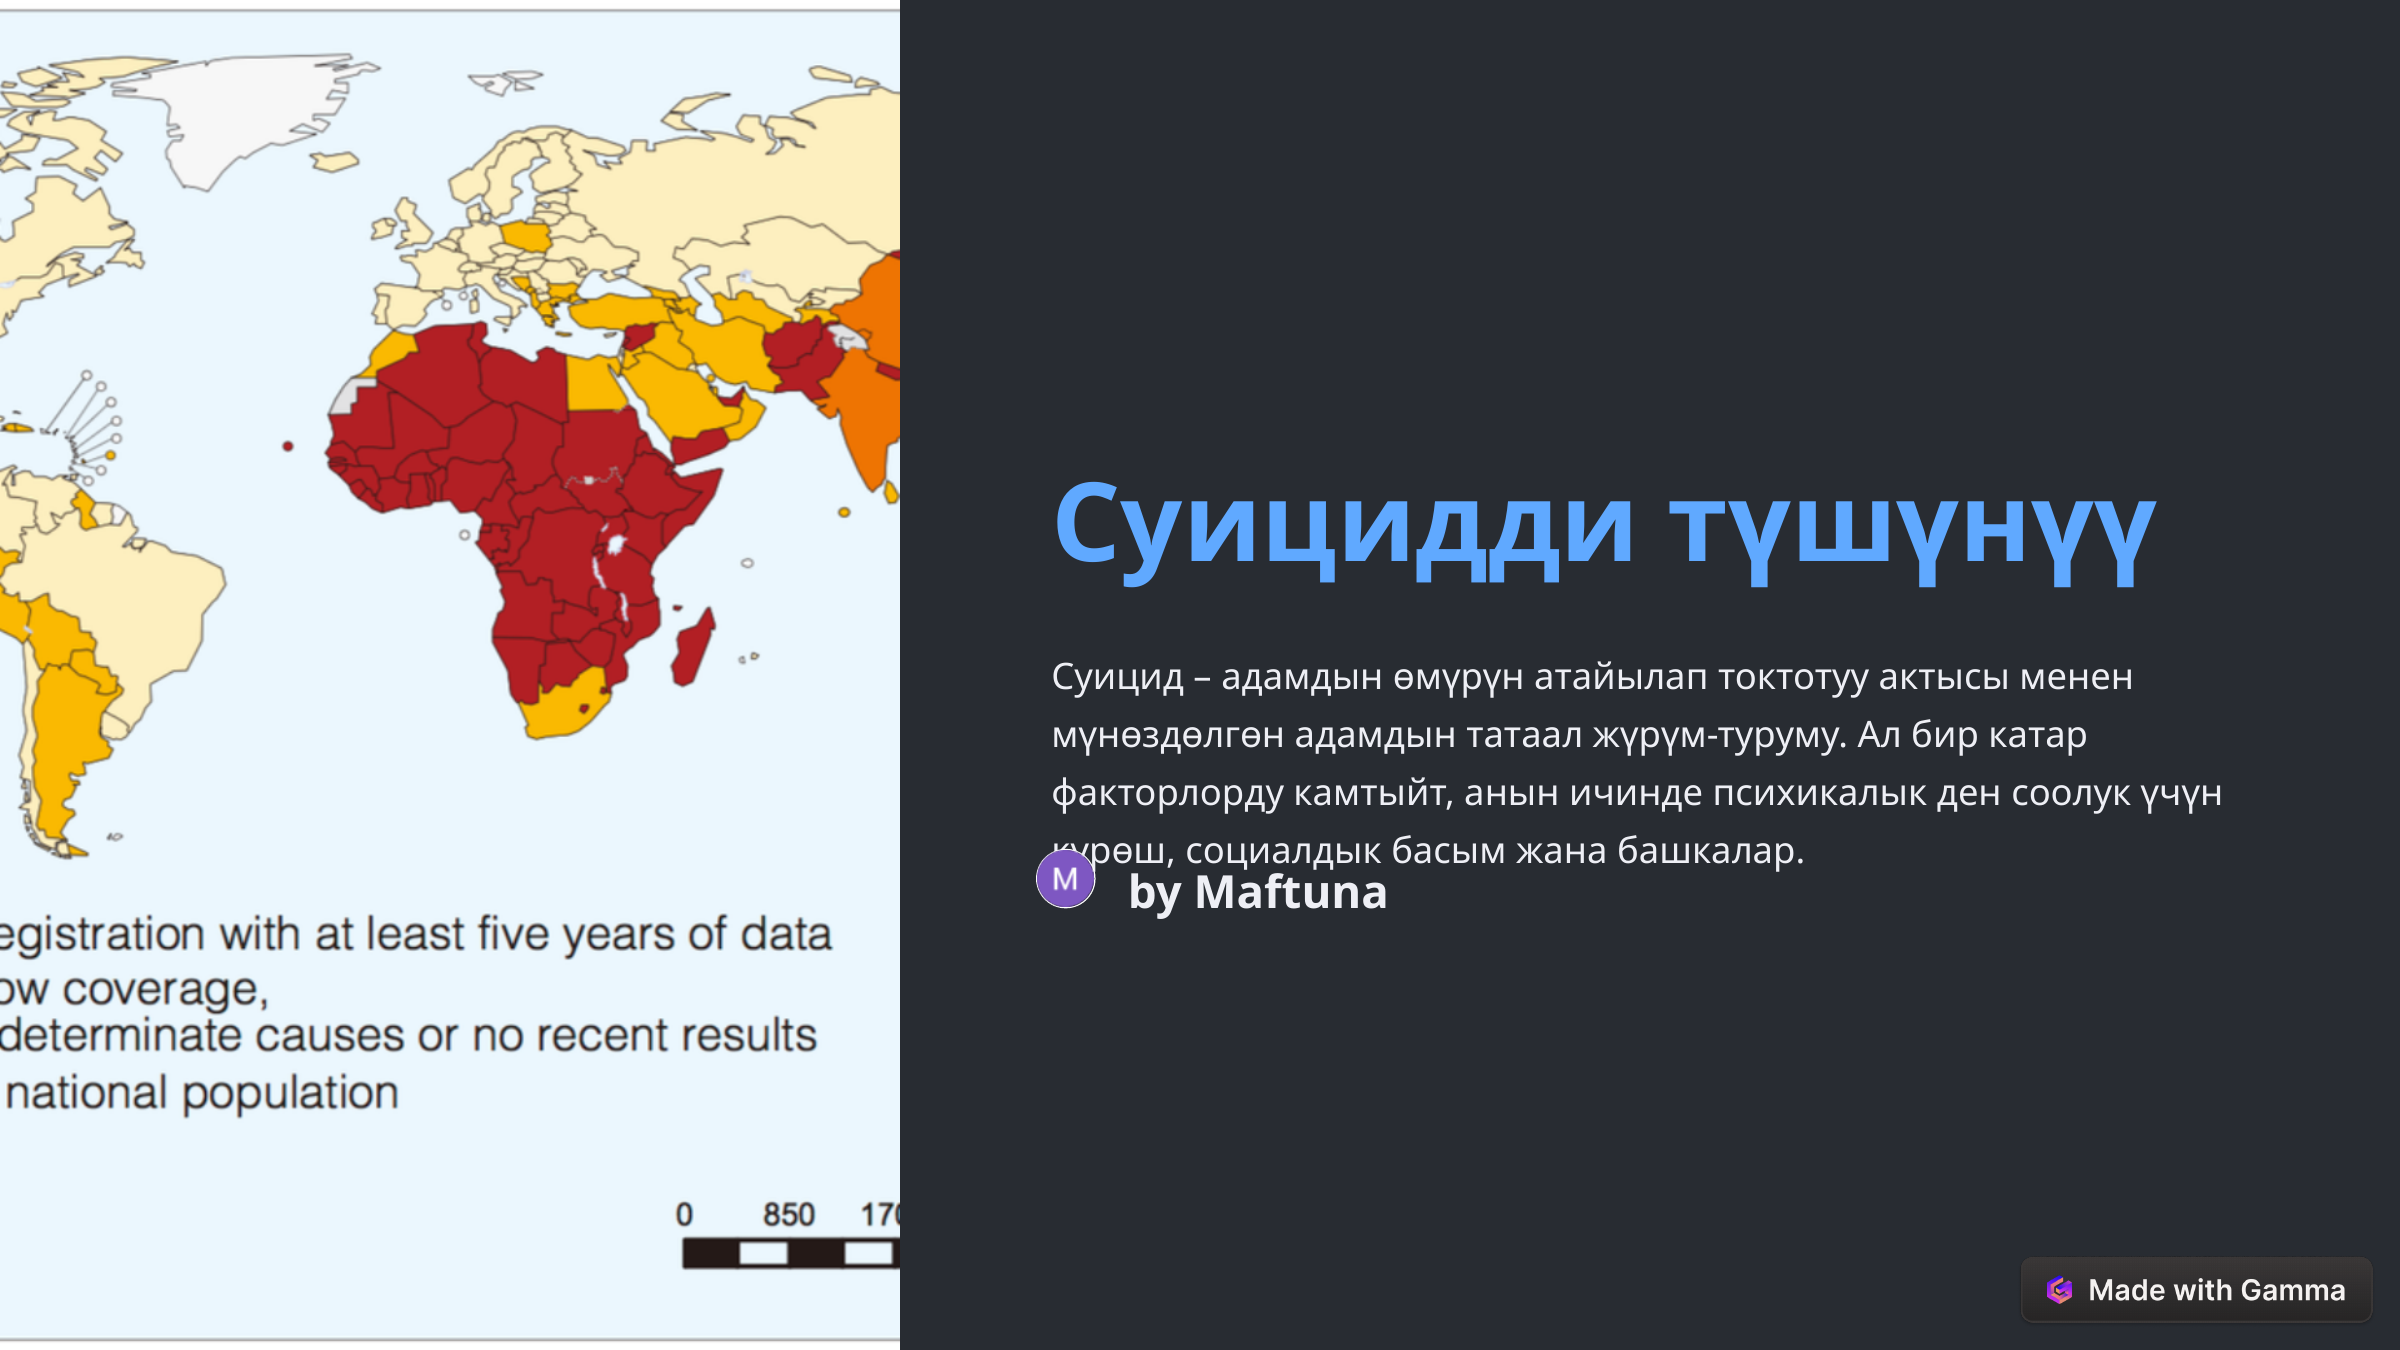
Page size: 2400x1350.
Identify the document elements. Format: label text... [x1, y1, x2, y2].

text_box Суицидди түшүнүү [1036, 439, 2138, 577]
picture [1037, 850, 1094, 907]
picture [0, 0, 900, 1350]
text_box [900, 0, 2400, 1350]
text_box Суицид – адамдын өмүрүн атайылап токтотуу актысы менен мүнөздөлгөн адамдын татаал жүрүм-туруму. Ал бир катар факторлорду камтыйт, анын ичинде психикалык ден соолук үчүн күрөш, социалдык басым жана башкалар. [1036, 630, 2264, 806]
picture [2008, 1244, 2385, 1335]
text_box by Maftuna [1113, 846, 1404, 911]
